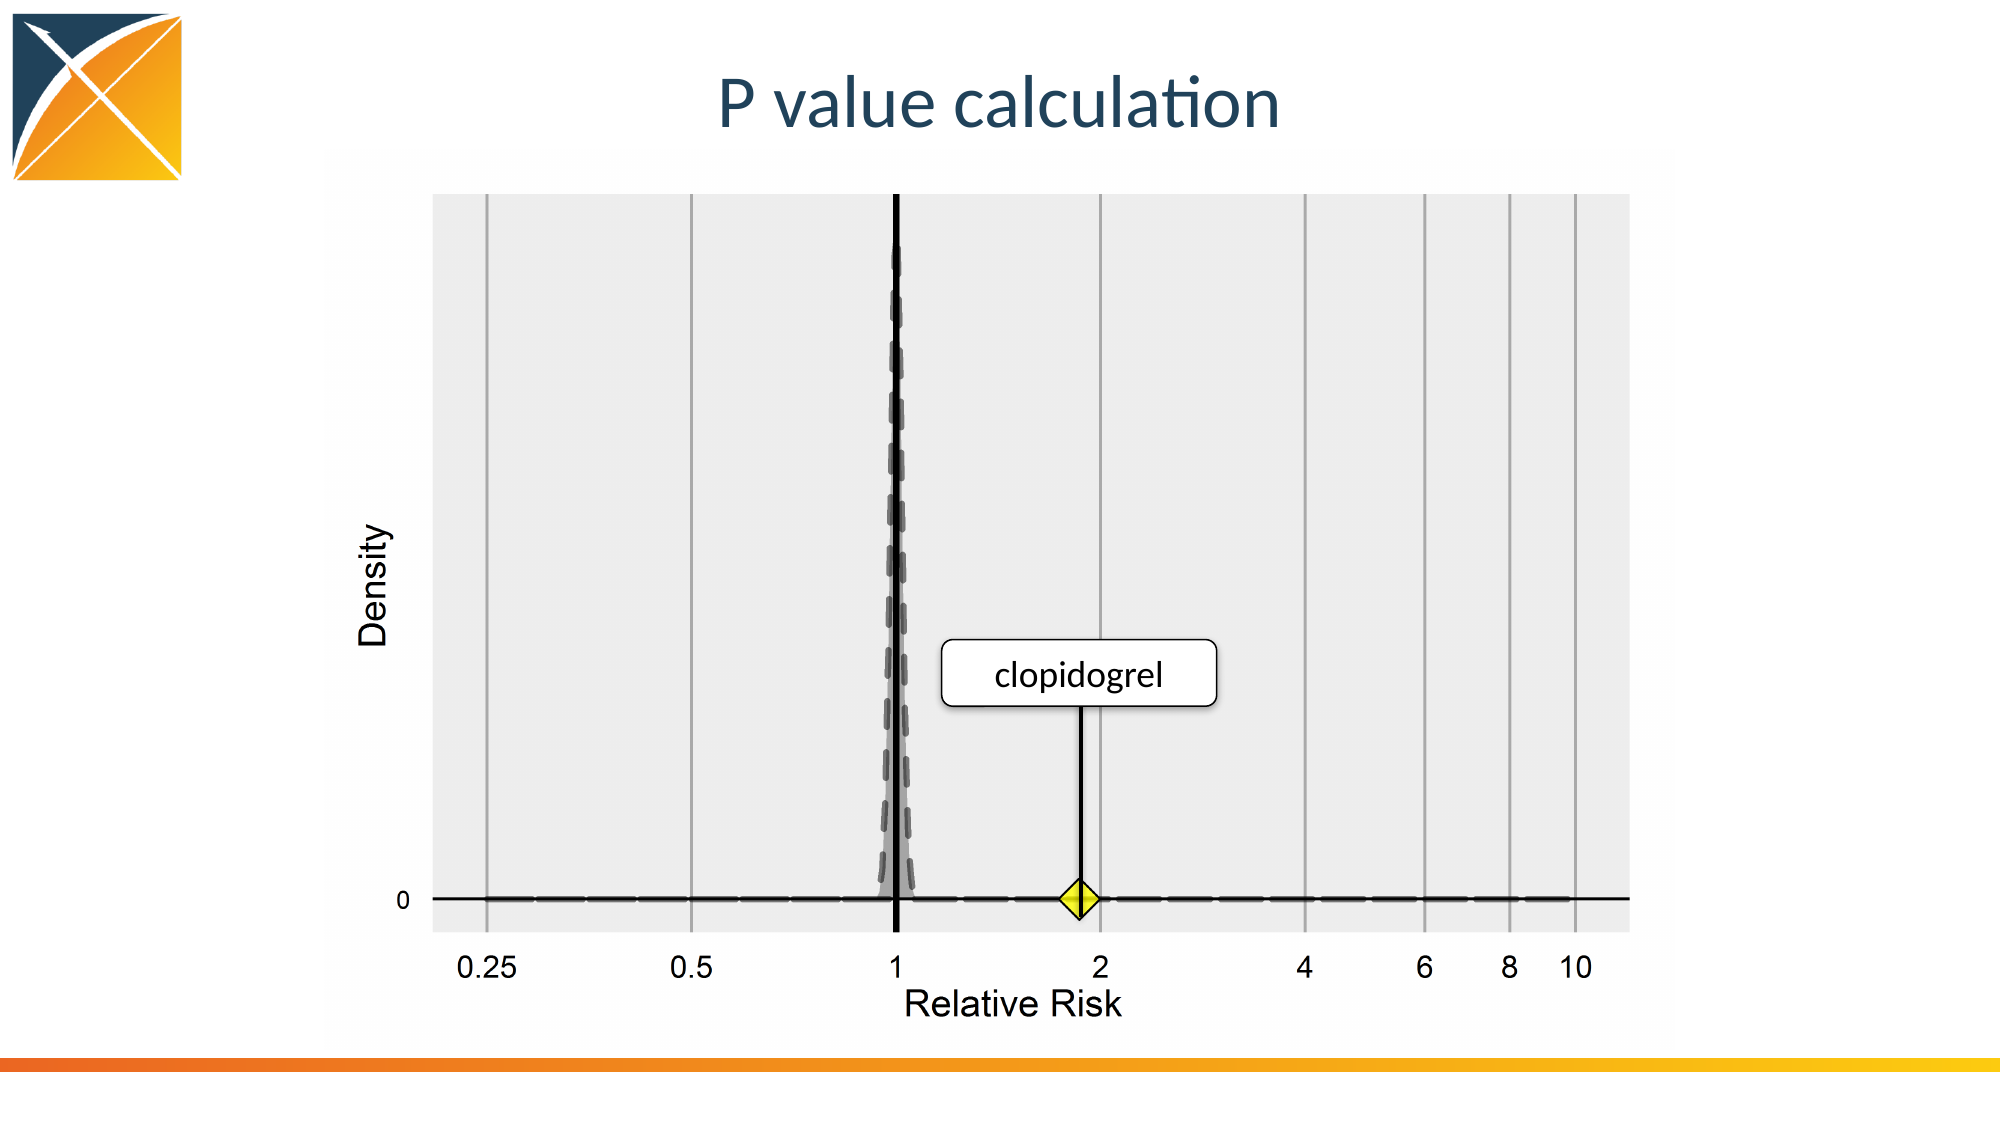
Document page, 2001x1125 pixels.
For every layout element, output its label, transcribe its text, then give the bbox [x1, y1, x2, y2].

picture [0, 0, 206, 200]
title P value calculation [324, 45, 1675, 149]
picture [324, 149, 1676, 1051]
